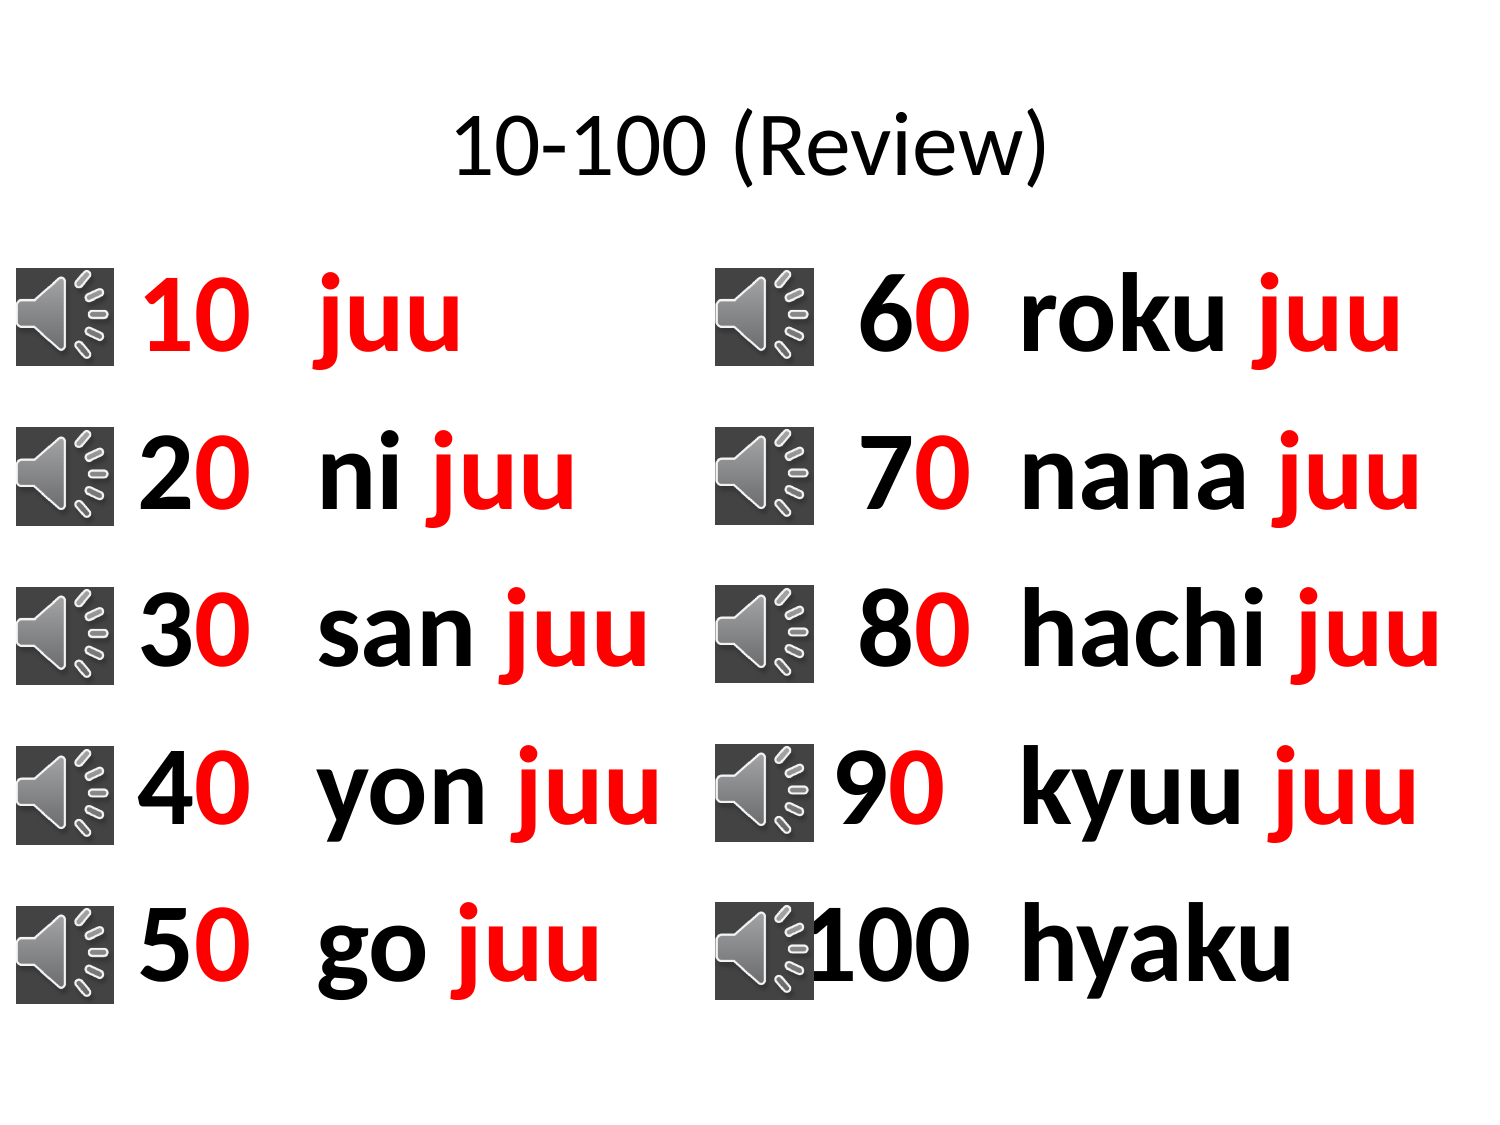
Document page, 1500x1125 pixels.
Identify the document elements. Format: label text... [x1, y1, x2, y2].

title 10-100 (Review) [75, 45, 1425, 233]
list 10 20 30 40 50 [122, 231, 301, 1052]
picture [14, 585, 115, 687]
list 60 70 80 90 100 [761, 231, 987, 1052]
picture [14, 266, 115, 368]
picture [14, 745, 115, 846]
picture [714, 583, 815, 685]
picture [714, 900, 815, 1002]
picture [14, 904, 115, 1006]
picture [14, 426, 115, 527]
text_box roku juu nana juu hachi juu kyuu juu hyaku [1003, 231, 1471, 1052]
picture [714, 742, 815, 843]
picture [714, 425, 815, 526]
picture [714, 266, 815, 368]
text_box juu ni juu san juu yon juu go juu [301, 231, 715, 1052]
